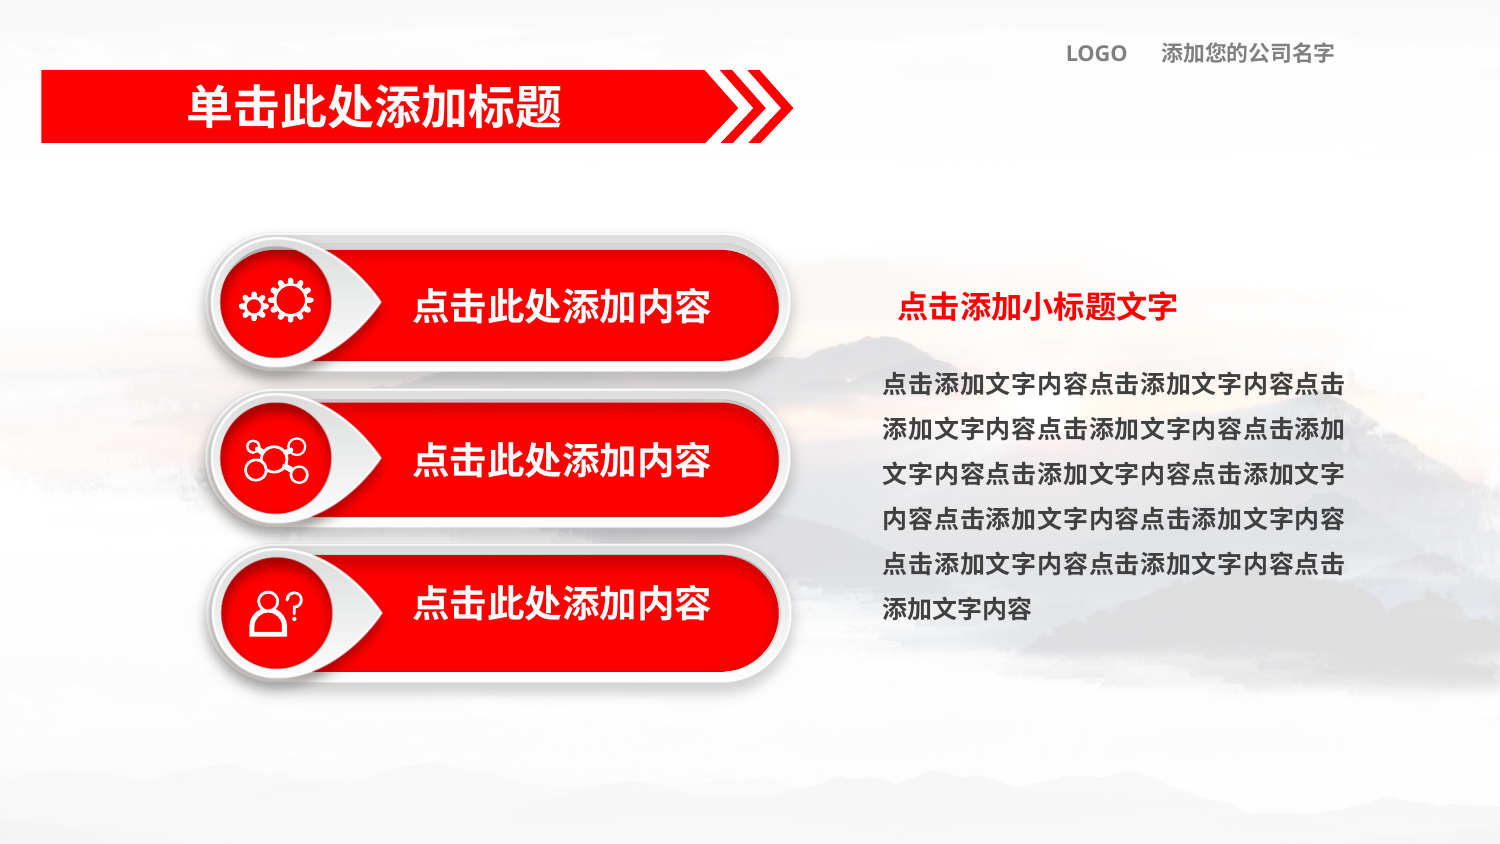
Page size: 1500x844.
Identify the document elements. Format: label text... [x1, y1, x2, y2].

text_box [182, 373, 814, 558]
text_box 点击添加小标题文字 [882, 280, 1254, 333]
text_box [182, 217, 814, 373]
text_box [41, 69, 794, 144]
text_box 点击添加文字内容点击添加文字内容点击添加文字内容点击添加文字内容点击添加文字内容点击添加文字内容点击添加文字内容点击添加文字内容点击添加文字内容点击添加文字内容点击添加文字内容点击添加文字内容 [868, 346, 1362, 631]
text_box LOGO 添加您的公司名字 [1051, 32, 1431, 74]
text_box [183, 564, 815, 713]
